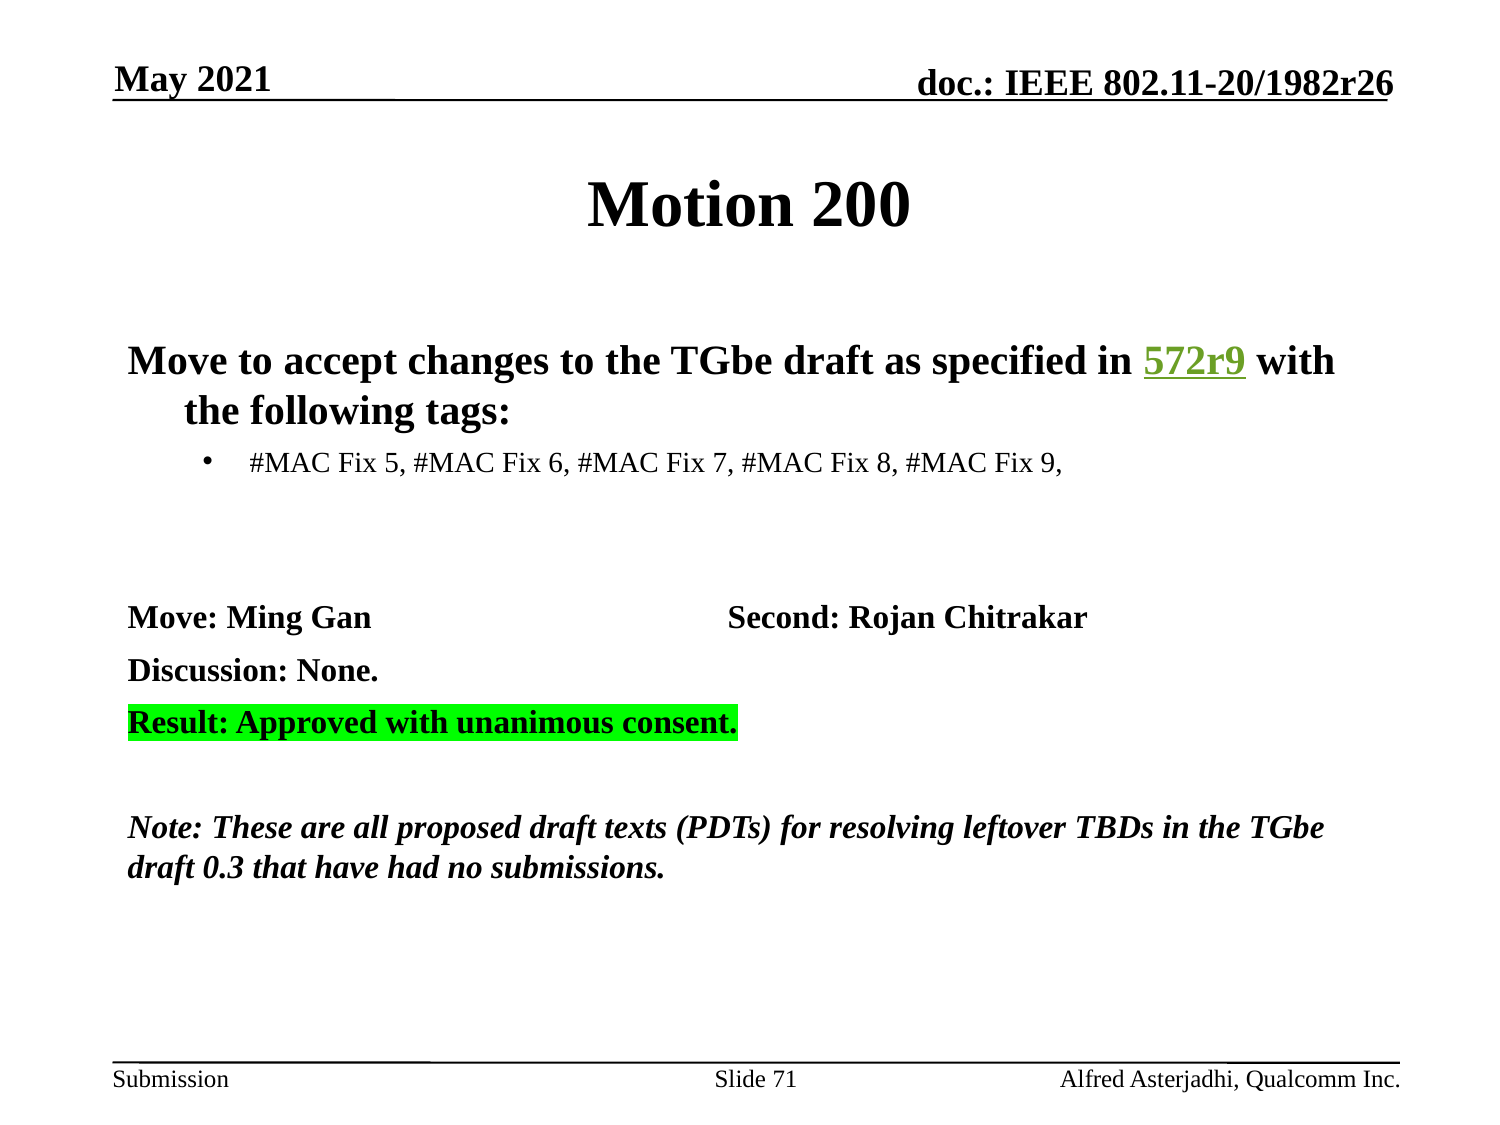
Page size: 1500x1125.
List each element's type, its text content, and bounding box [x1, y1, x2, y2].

list Move to accept changes to the TGbe draft as specified in 572r9 with the following tags: #MAC Fix 5, #MAC Fix 6, #MAC Fix 7, #MAC Fix 8, #MAC Fix 9, Move: Ming Gan Second: Rojan Chitrakar Discussion: None. Result: Approved with unanimous consent. Note: These are all proposed draft texts (PDTs) for resolving leftover TBDs in the TGbe draft 0.3 that have had no submissions. [112, 324, 1388, 1000]
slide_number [114, 54, 423, 100]
footer Alfred Asterjadhi, Qualcomm Inc. [878, 1061, 1402, 1093]
title Motion 200 [112, 112, 1388, 288]
slide_number Slide 71 [712, 1061, 800, 1123]
